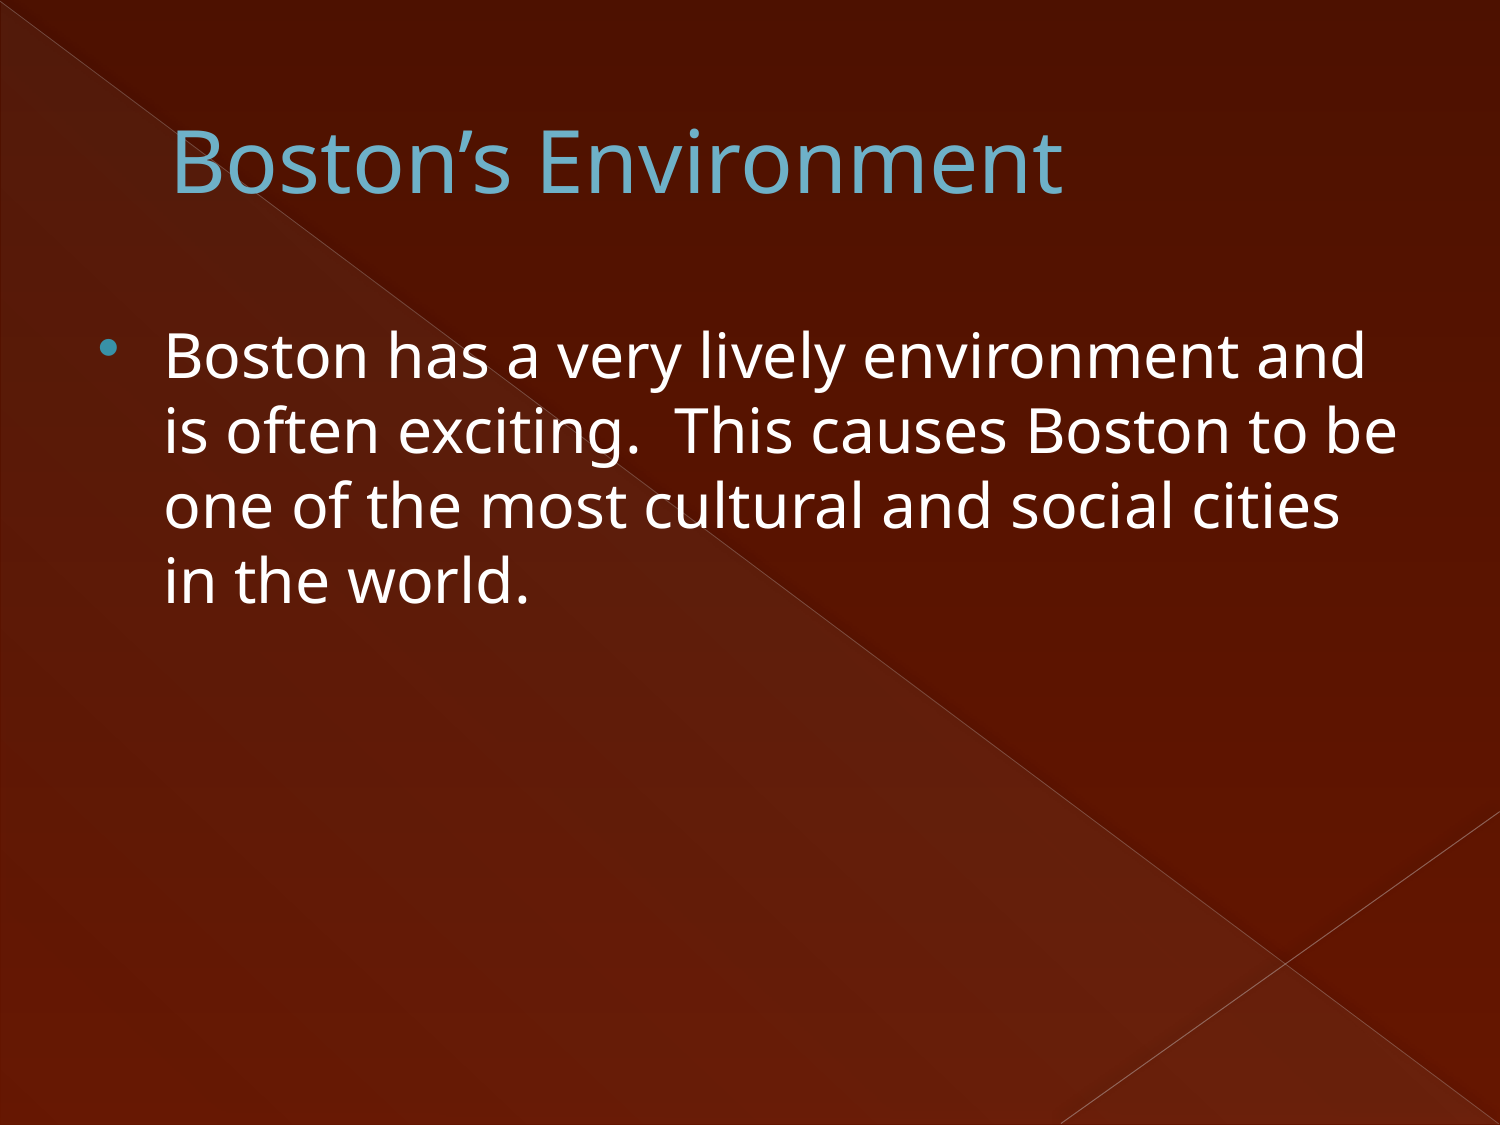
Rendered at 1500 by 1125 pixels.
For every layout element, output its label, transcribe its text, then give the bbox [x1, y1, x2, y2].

title Boston’s Environment [75, 43, 1425, 274]
list Boston has a very lively environment and is often exciting. This causes Boston to be one of the most cultural and social cities in the world. [75, 308, 1425, 1059]
